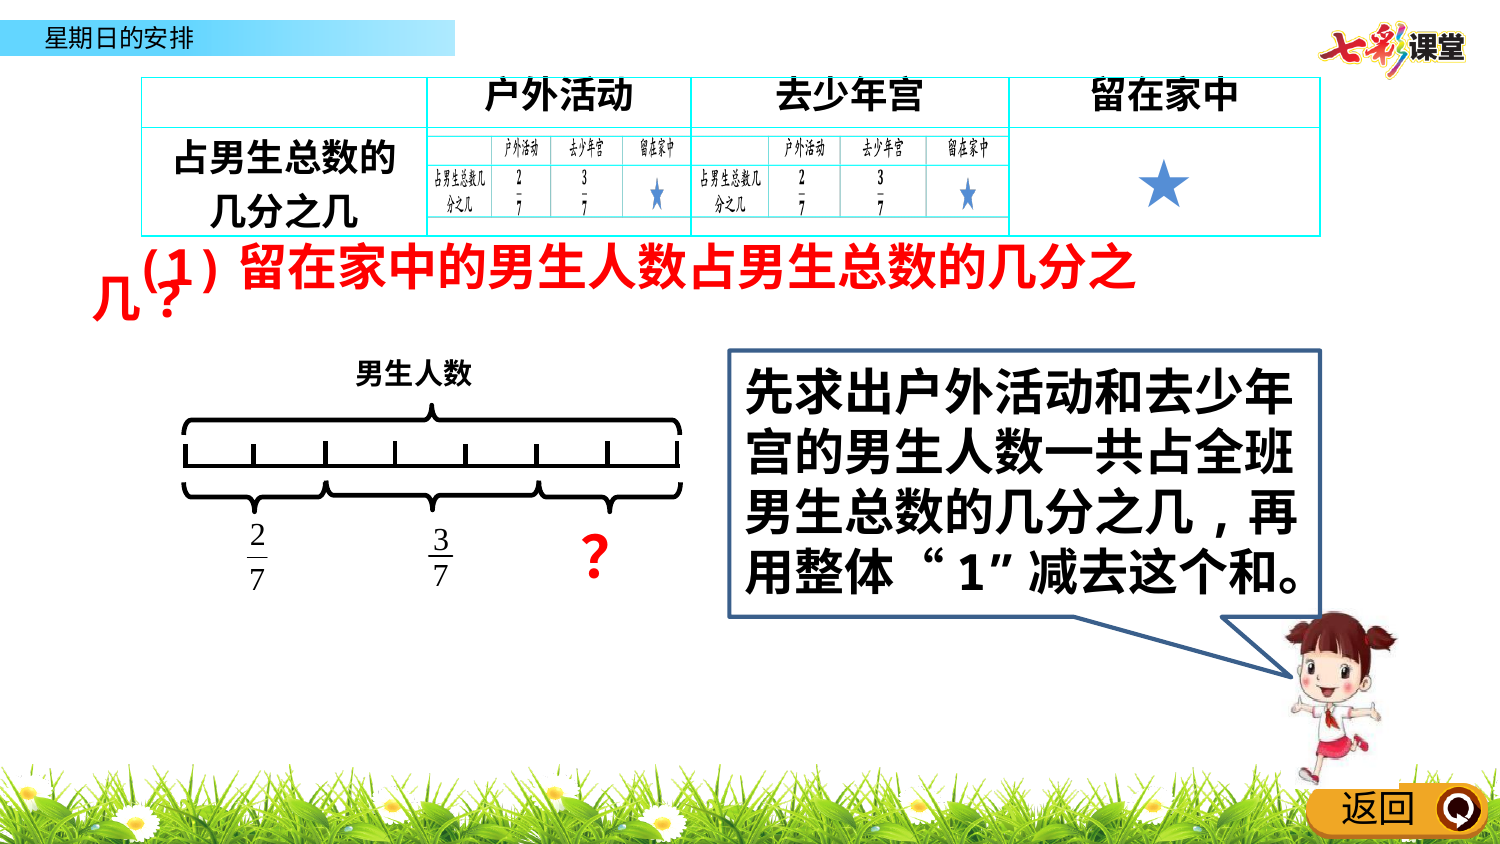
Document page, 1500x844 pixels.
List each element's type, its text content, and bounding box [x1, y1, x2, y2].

table_header 留在家中 [1010, 78, 1319, 127]
picture [0, 607, 1500, 844]
table_header 户外活动 [428, 78, 690, 127]
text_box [183, 440, 681, 469]
table_cell ★ [1010, 128, 1319, 235]
text_box [182, 404, 681, 435]
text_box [241, 514, 275, 598]
table_header [142, 78, 426, 127]
text_box 先求出户外活动和去少年宫的男生人数一共占全班男生总数的几分之几,再用整体“1”减去这个和。 [729, 353, 1320, 608]
table_cell [692, 128, 1008, 235]
text_box [182, 482, 326, 513]
text_box ？ [566, 513, 649, 598]
table_cell [428, 128, 690, 235]
table_header 去少年宫 [692, 78, 1008, 127]
table_cell 占男生总数的 几分之几 [142, 128, 426, 235]
text_box [727, 348, 1323, 676]
text_box 男生人数 [341, 347, 558, 398]
text_box [325, 480, 540, 511]
text_box (1)留在家中的男生人数占男生总数的几分之几? [76, 254, 1201, 303]
text_box [538, 482, 682, 513]
picture [1316, 20, 1468, 80]
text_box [419, 514, 466, 598]
